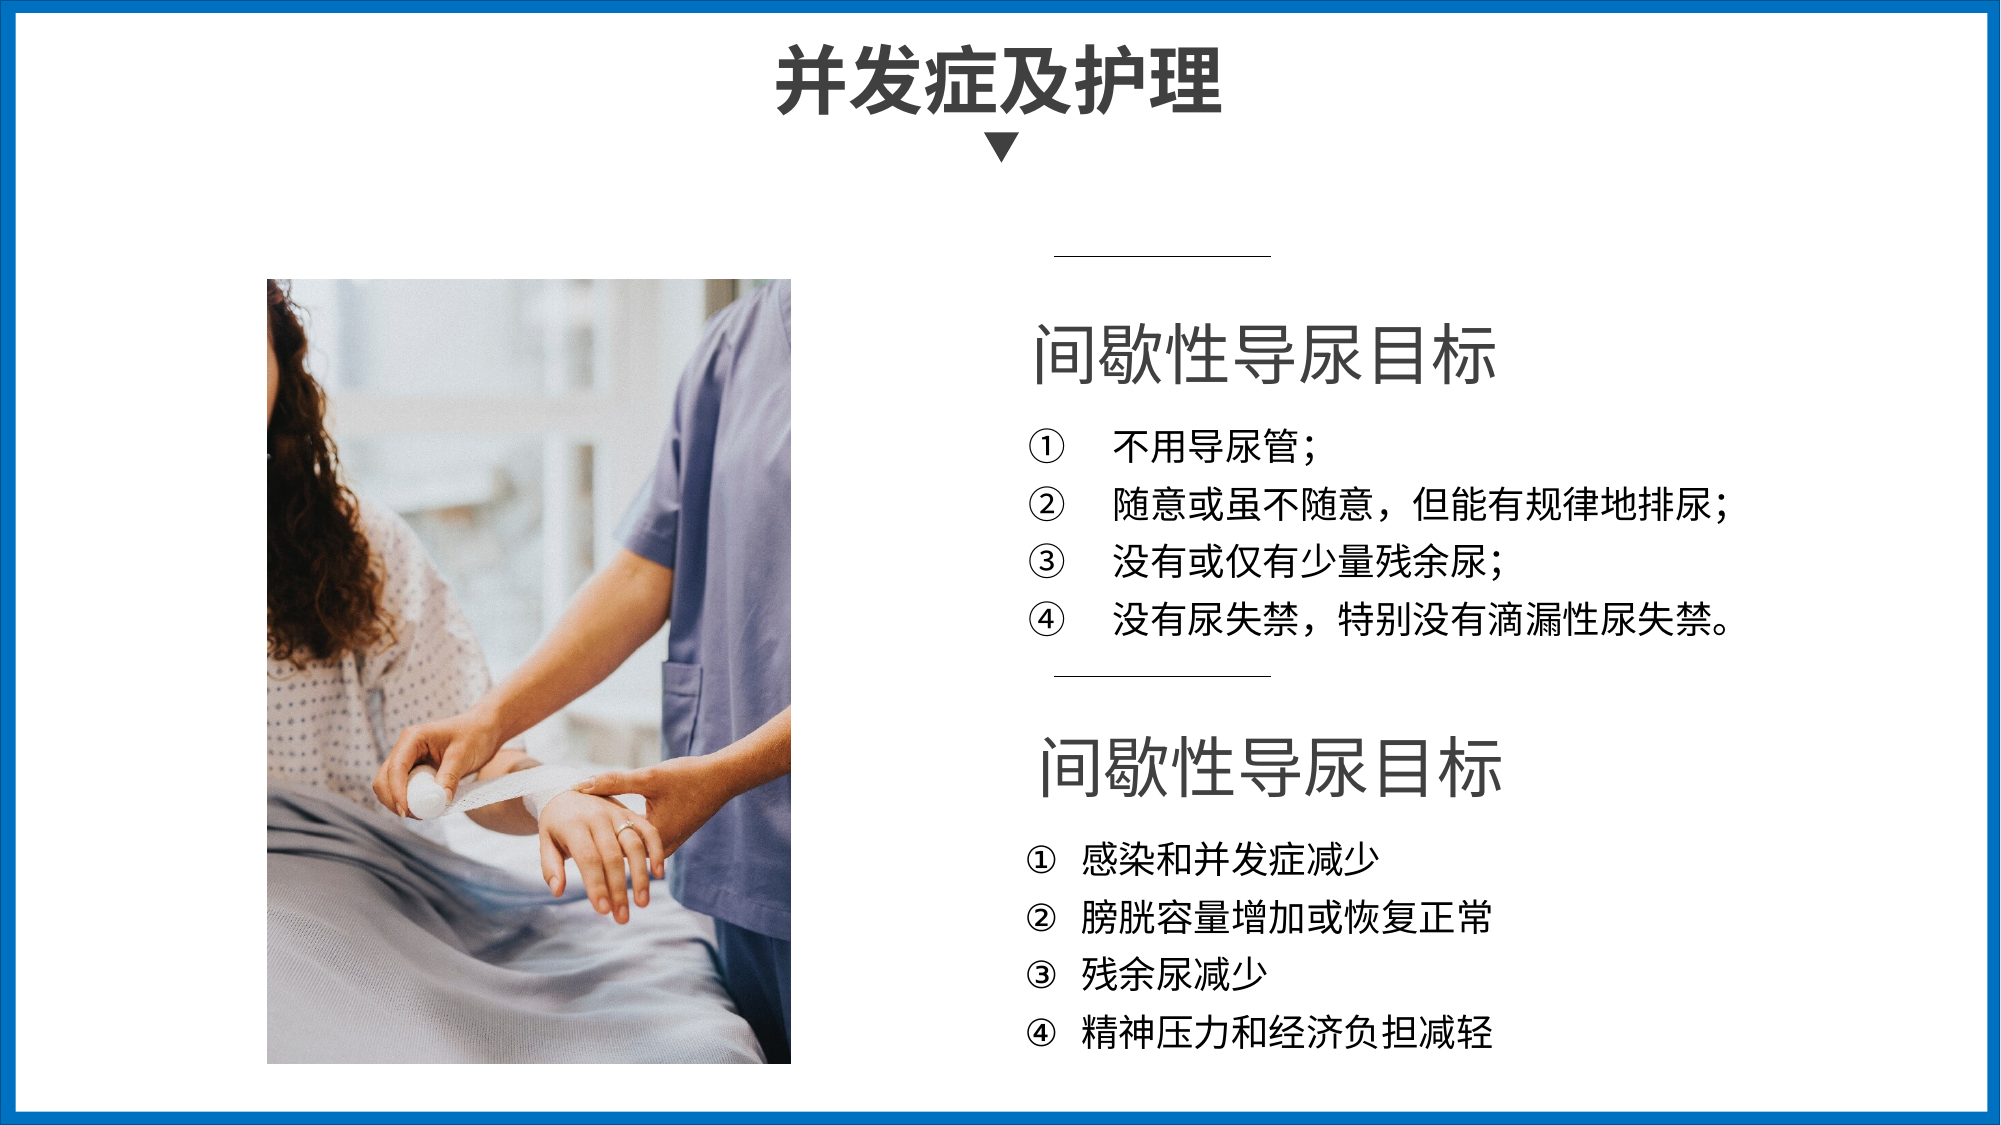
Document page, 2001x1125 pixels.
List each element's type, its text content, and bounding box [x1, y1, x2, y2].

text_box 间歇性导尿目标 [1022, 718, 1520, 814]
text_box 感染和并发症减少 膀胱容量增加或恢复正常 残余尿减少 精神压力和经济负担减轻 [1009, 828, 1847, 1062]
text_box 间歇性导尿目标 [1016, 305, 1514, 401]
picture [267, 279, 791, 1064]
text_box ① 不用导尿管； ② 随意或虽不随意，但能有规律地排尿； ③ 没有或仅有少量残余尿； ④ 没有尿失禁，特别没有滴漏性尿失禁。 [1014, 415, 1852, 649]
